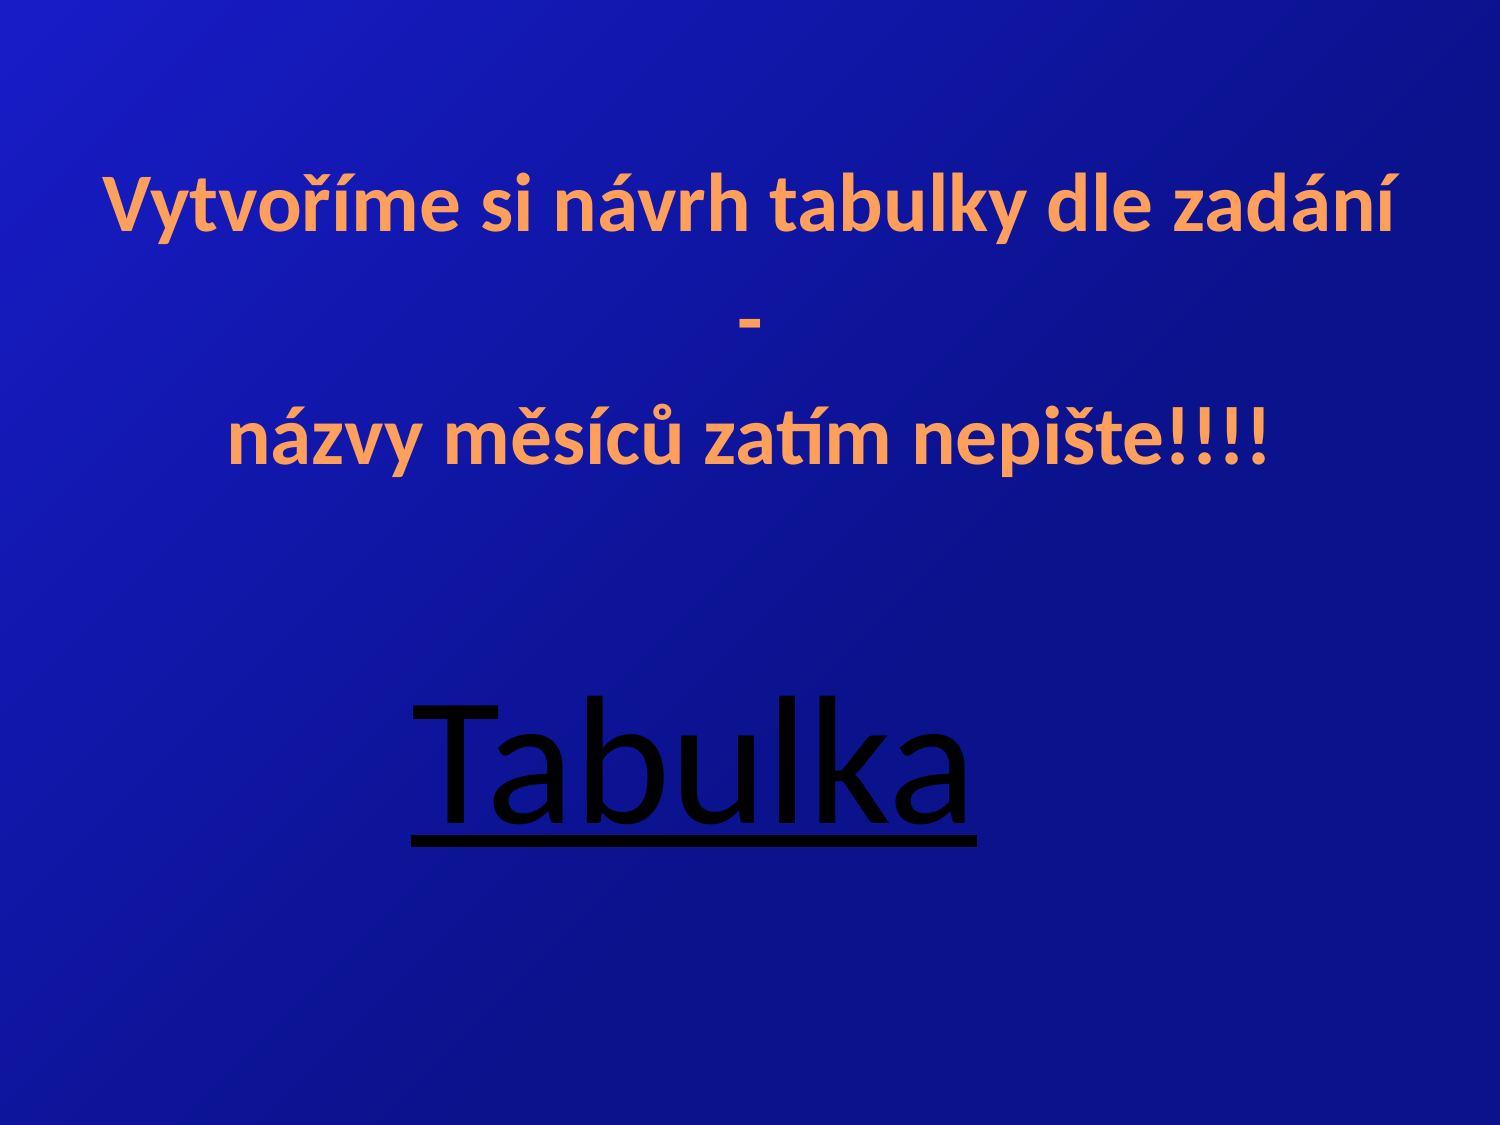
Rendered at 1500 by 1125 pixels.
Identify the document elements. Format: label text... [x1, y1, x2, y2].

text_box Tabulka [0, 632, 1430, 915]
text_box Vytvoříme si návrh tabulky dle zadání - názvy měsíců zatím nepište!!!! [35, 140, 1465, 246]
